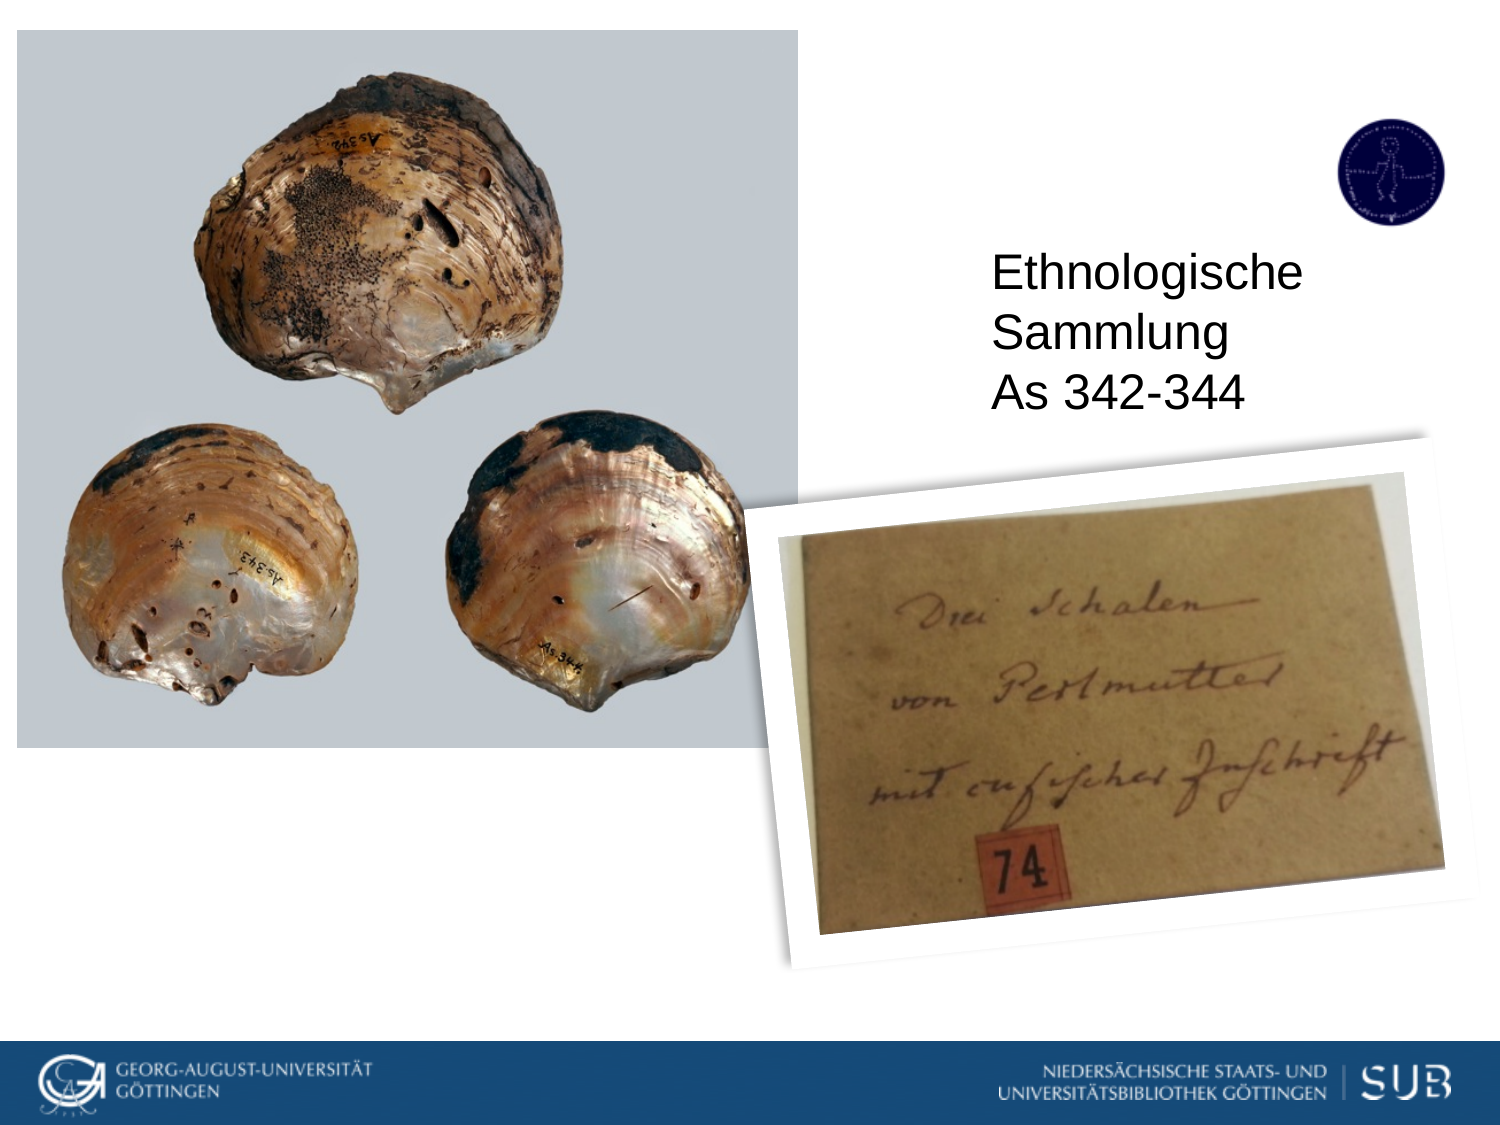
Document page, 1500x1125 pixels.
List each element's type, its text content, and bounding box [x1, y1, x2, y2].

picture [1332, 113, 1451, 232]
text_box Ethnologische Sammlung As 342-344 [976, 231, 1320, 427]
picture [17, 30, 1445, 935]
picture [0, 1041, 1500, 1125]
